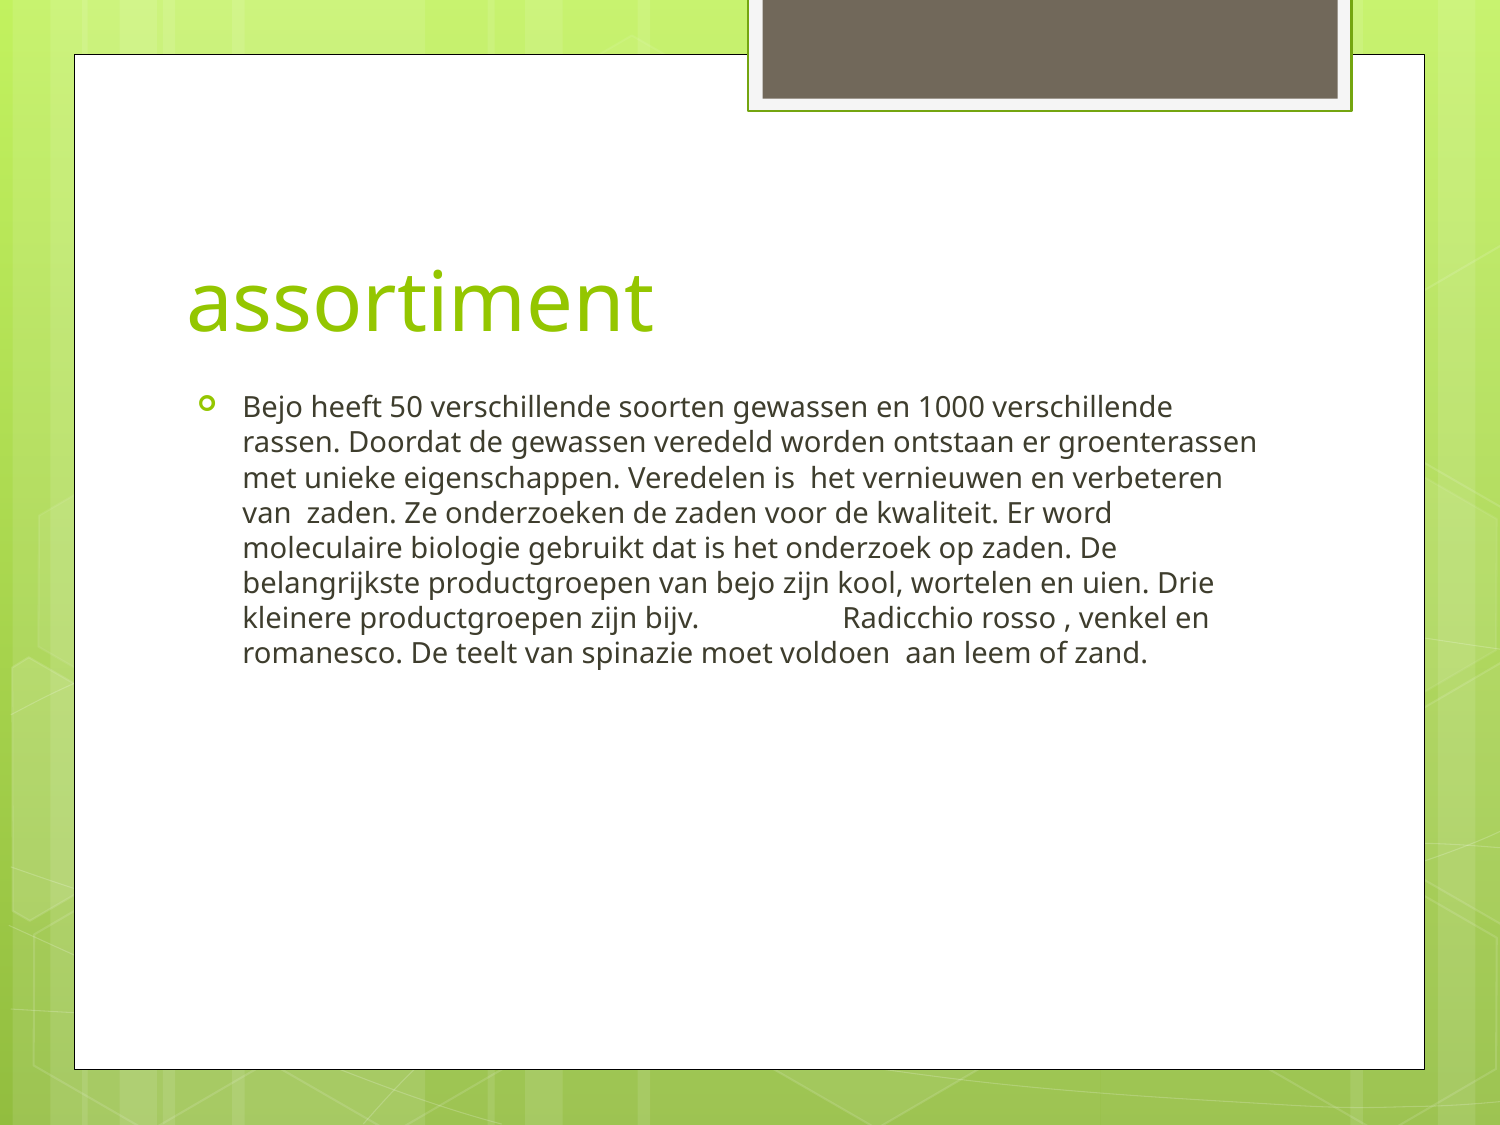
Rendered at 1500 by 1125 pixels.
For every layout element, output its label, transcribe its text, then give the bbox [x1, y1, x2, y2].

list Bejo heeft 50 verschillende soorten gewassen en 1000 verschillende rassen. Doordat de gewassen veredeld worden ontstaan er groenterassen met unieke eigenschappen. Veredelen is het vernieuwen en verbeteren van zaden. Ze onderzoeken de zaden voor de kwaliteit. Er word moleculaire biologie gebruikt dat is het onderzoek op zaden. De belangrijkste productgroepen van bejo zijn kool, wortelen en uien. Drie kleinere productgroepen zijn bijv. Radicchio rosso , venkel en romanesco. De teelt van spinazie moet voldoen aan leem of zand. [171, 381, 1283, 957]
title assortiment [171, 168, 1324, 357]
